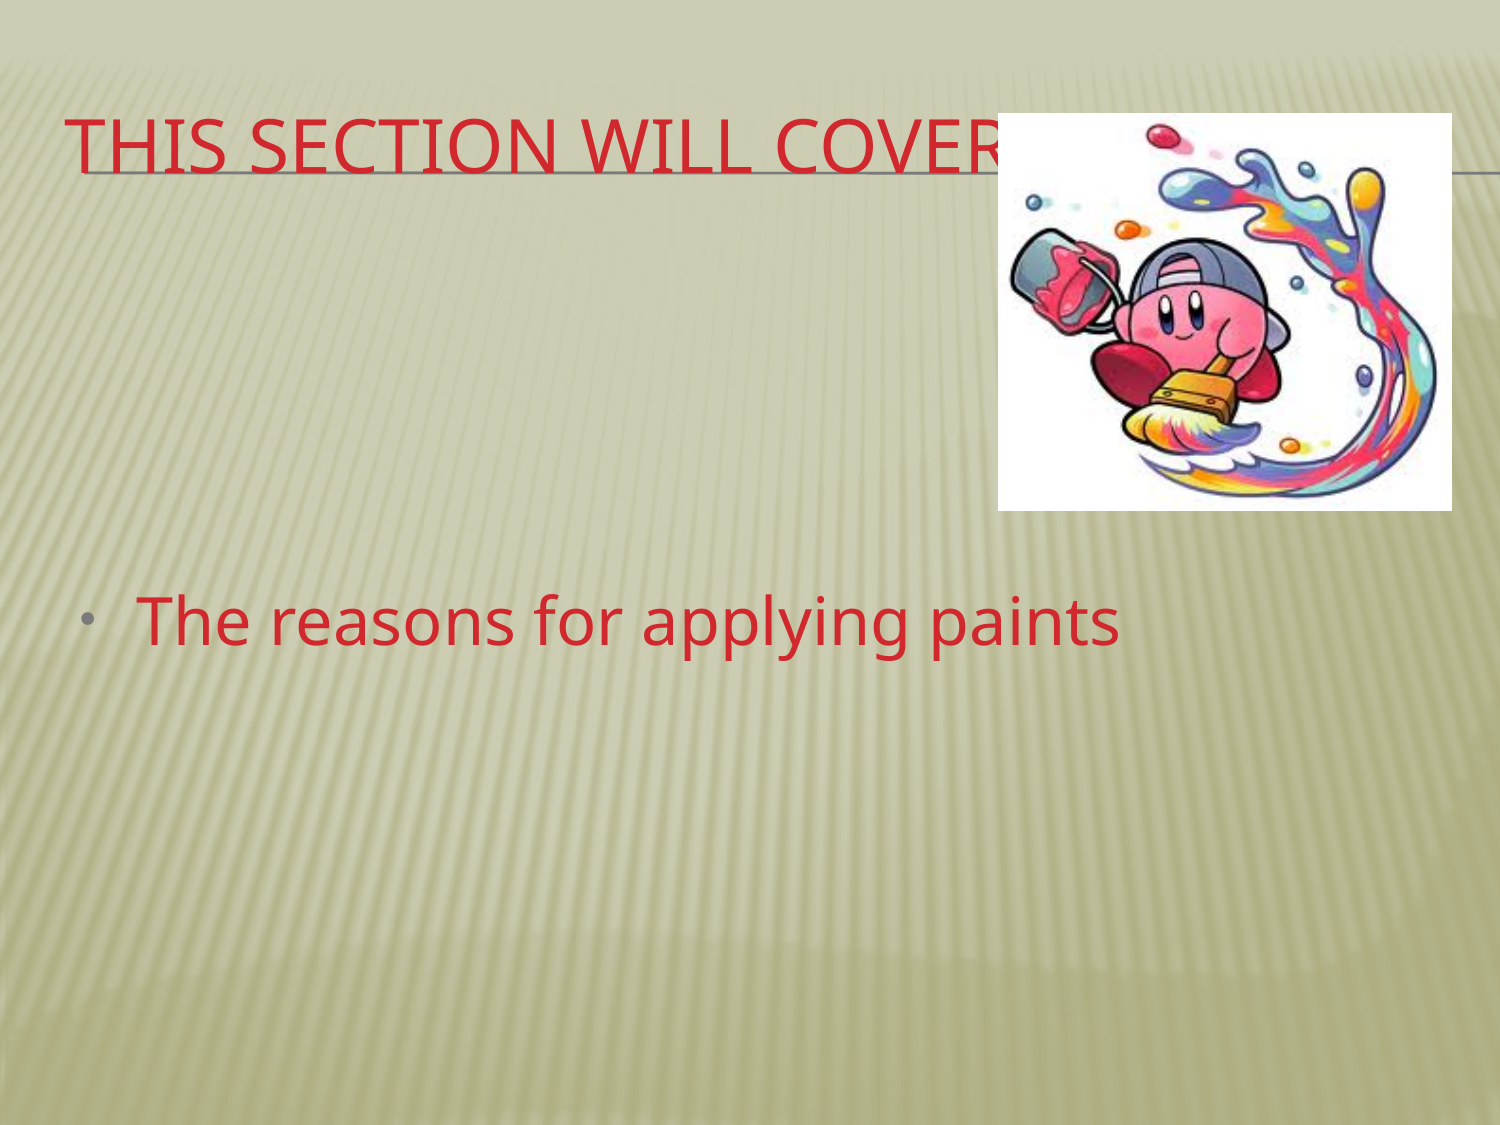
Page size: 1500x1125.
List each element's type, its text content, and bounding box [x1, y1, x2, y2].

title This section will cover: [50, 75, 1475, 213]
list The reasons for applying paints [64, 290, 1325, 1066]
picture [997, 113, 1452, 511]
